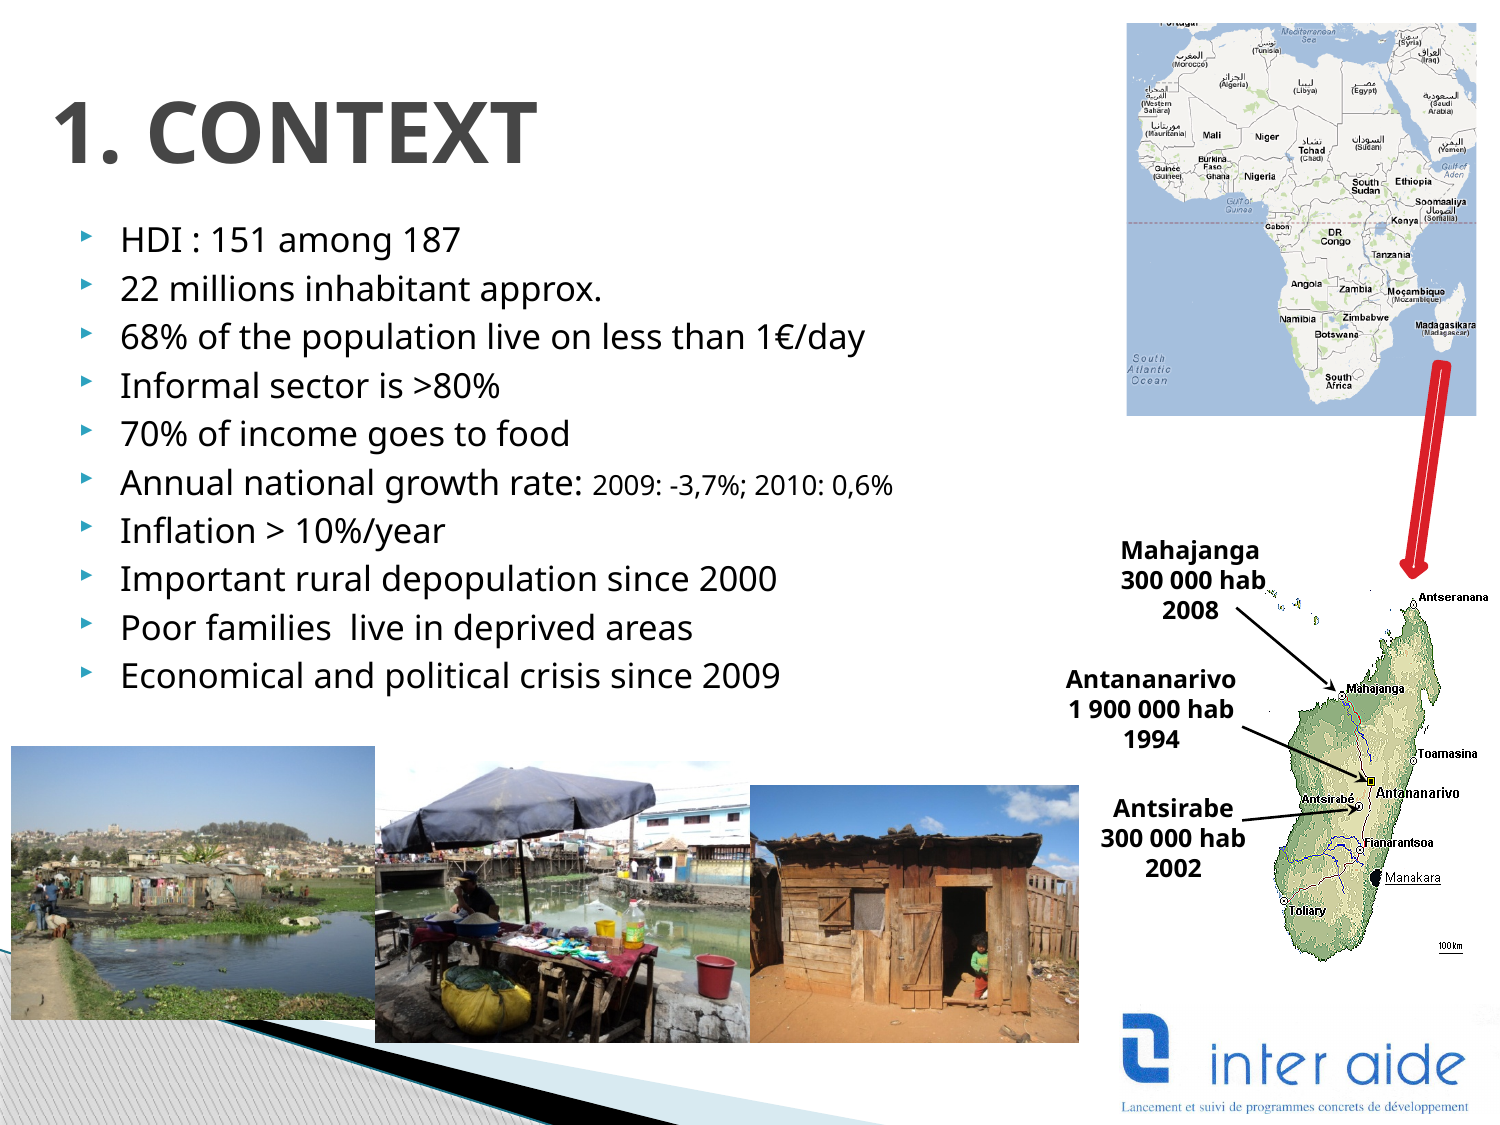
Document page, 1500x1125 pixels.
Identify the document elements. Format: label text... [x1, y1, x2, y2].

text_box [1409, 426, 1444, 527]
picture [1126, 23, 1477, 416]
title 1. CONTEXT [35, 35, 1120, 223]
list HDI : 151 among 187 22 millions inhabitant approx. 68% of the population live on less than 1€/day Informal sector is >80% 70% of income goes to food Annual national growth rate: 2009: -3,7%; 2010: 0,6% Inflation > 10%/year Important rural depopulation since 2000 Poor families live in deprived areas Economical and political crisis since 2009 [46, 223, 1055, 709]
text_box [1019, 527, 1489, 973]
picture [1119, 1004, 1500, 1114]
picture [11, 746, 1079, 1044]
